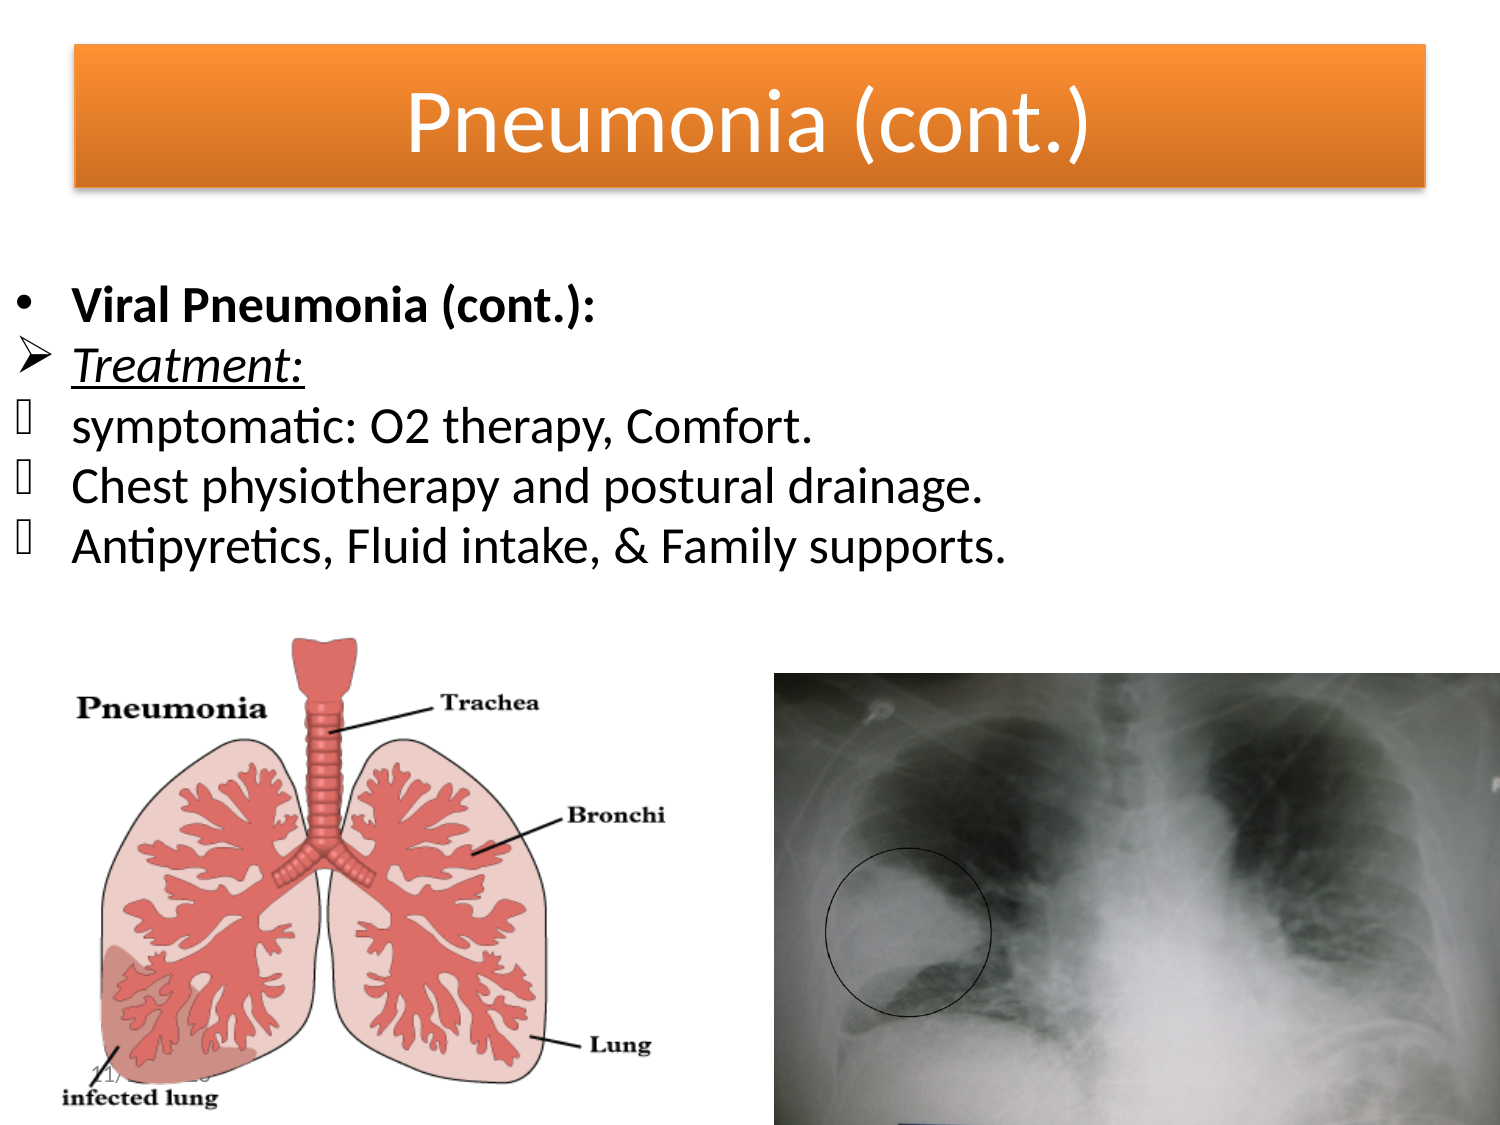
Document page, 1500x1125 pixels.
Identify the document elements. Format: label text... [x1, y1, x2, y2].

list Viral Pneumonia (cont.): Treatment: symptomatic: O2 therapy, Comfort. Chest physiotherapy and postural drainage. Antipyretics, Fluid intake, & Family supports. [0, 275, 1500, 1125]
picture [774, 673, 1500, 1125]
picture [49, 624, 676, 1125]
title Pneumonia (cont.) [74, 44, 1426, 188]
